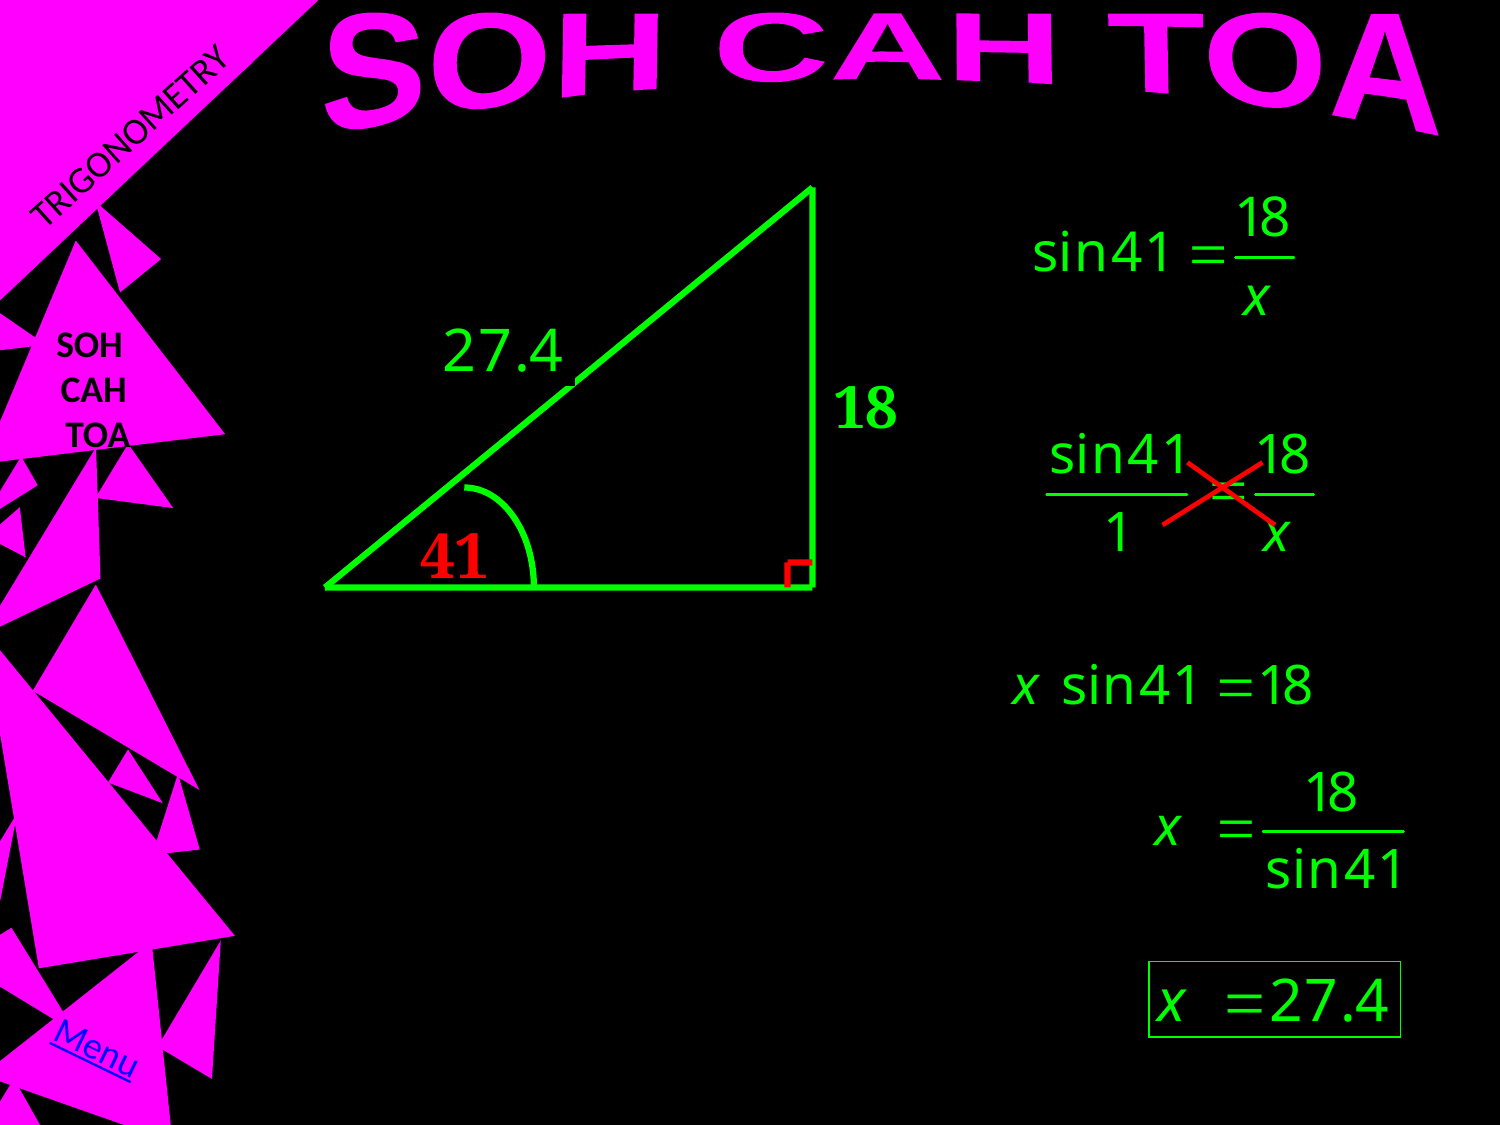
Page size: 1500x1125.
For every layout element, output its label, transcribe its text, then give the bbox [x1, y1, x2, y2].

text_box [0, 0, 321, 1125]
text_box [324, 187, 813, 588]
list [1024, 174, 1305, 327]
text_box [1147, 749, 1413, 901]
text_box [437, 312, 576, 387]
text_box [1005, 649, 1326, 719]
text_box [1037, 412, 1326, 563]
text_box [1149, 962, 1400, 1037]
text_box 18 [818, 362, 913, 448]
